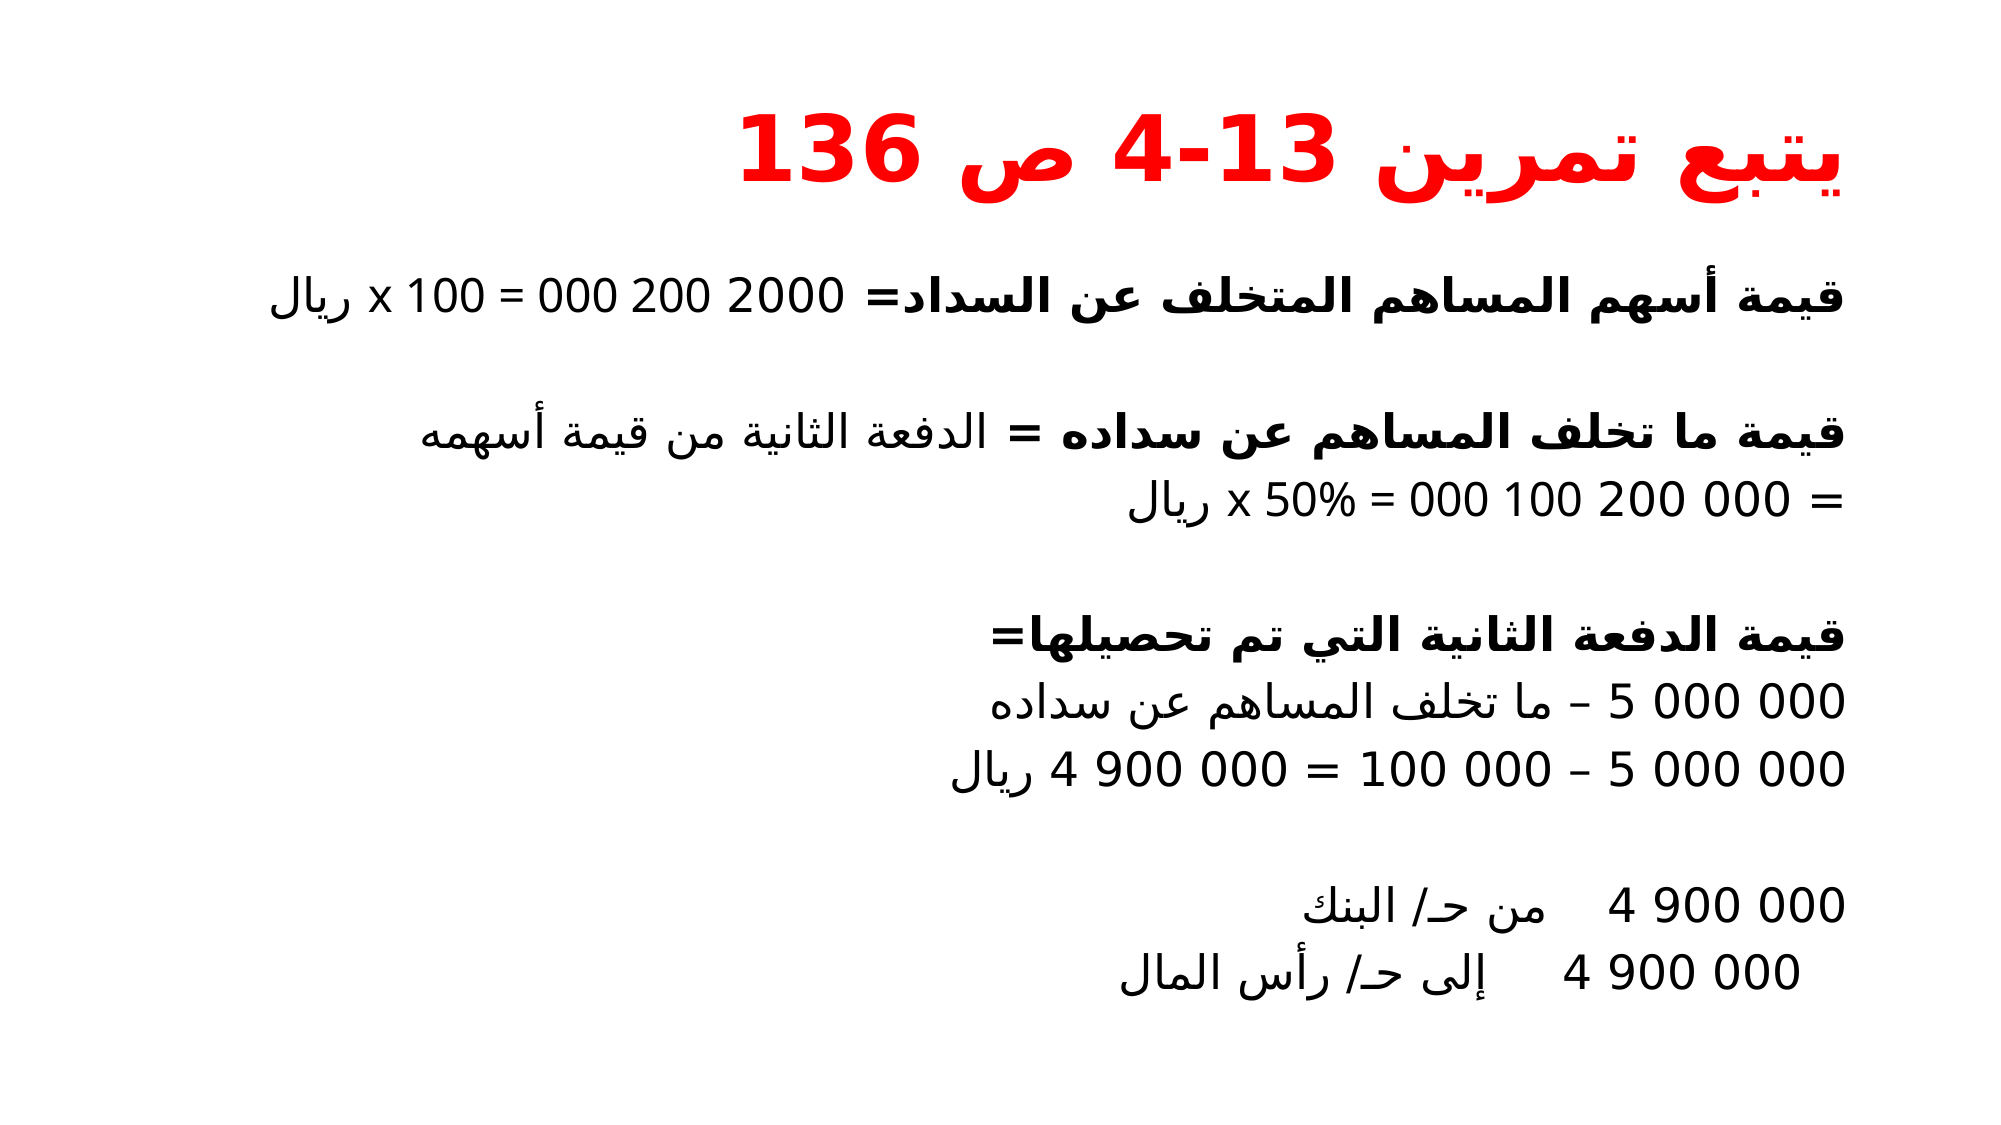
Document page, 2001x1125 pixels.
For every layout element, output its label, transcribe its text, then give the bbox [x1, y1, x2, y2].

title يتبع تمرين 13-4 ص 136 [137, 59, 1863, 244]
list قيمة أسهم المساهم المتخلف عن السداد= 2000 x 100 = 000 200 ريال قيمة ما تخلف المساهم عن سداده = الدفعة الثانية من قيمة أسهمه = 000 200 x 50% = 000 100 ريال قيمة الدفعة الثانية التي تم تحصيلها= 000 000 5 – ما تخلف المساهم عن سداده 000 000 5 – 000 100 = 000 900 4 ريال 000 900 4 من حـ/ البنك 000 900 4 إلى حـ/ رأس المال [137, 264, 1863, 1014]
